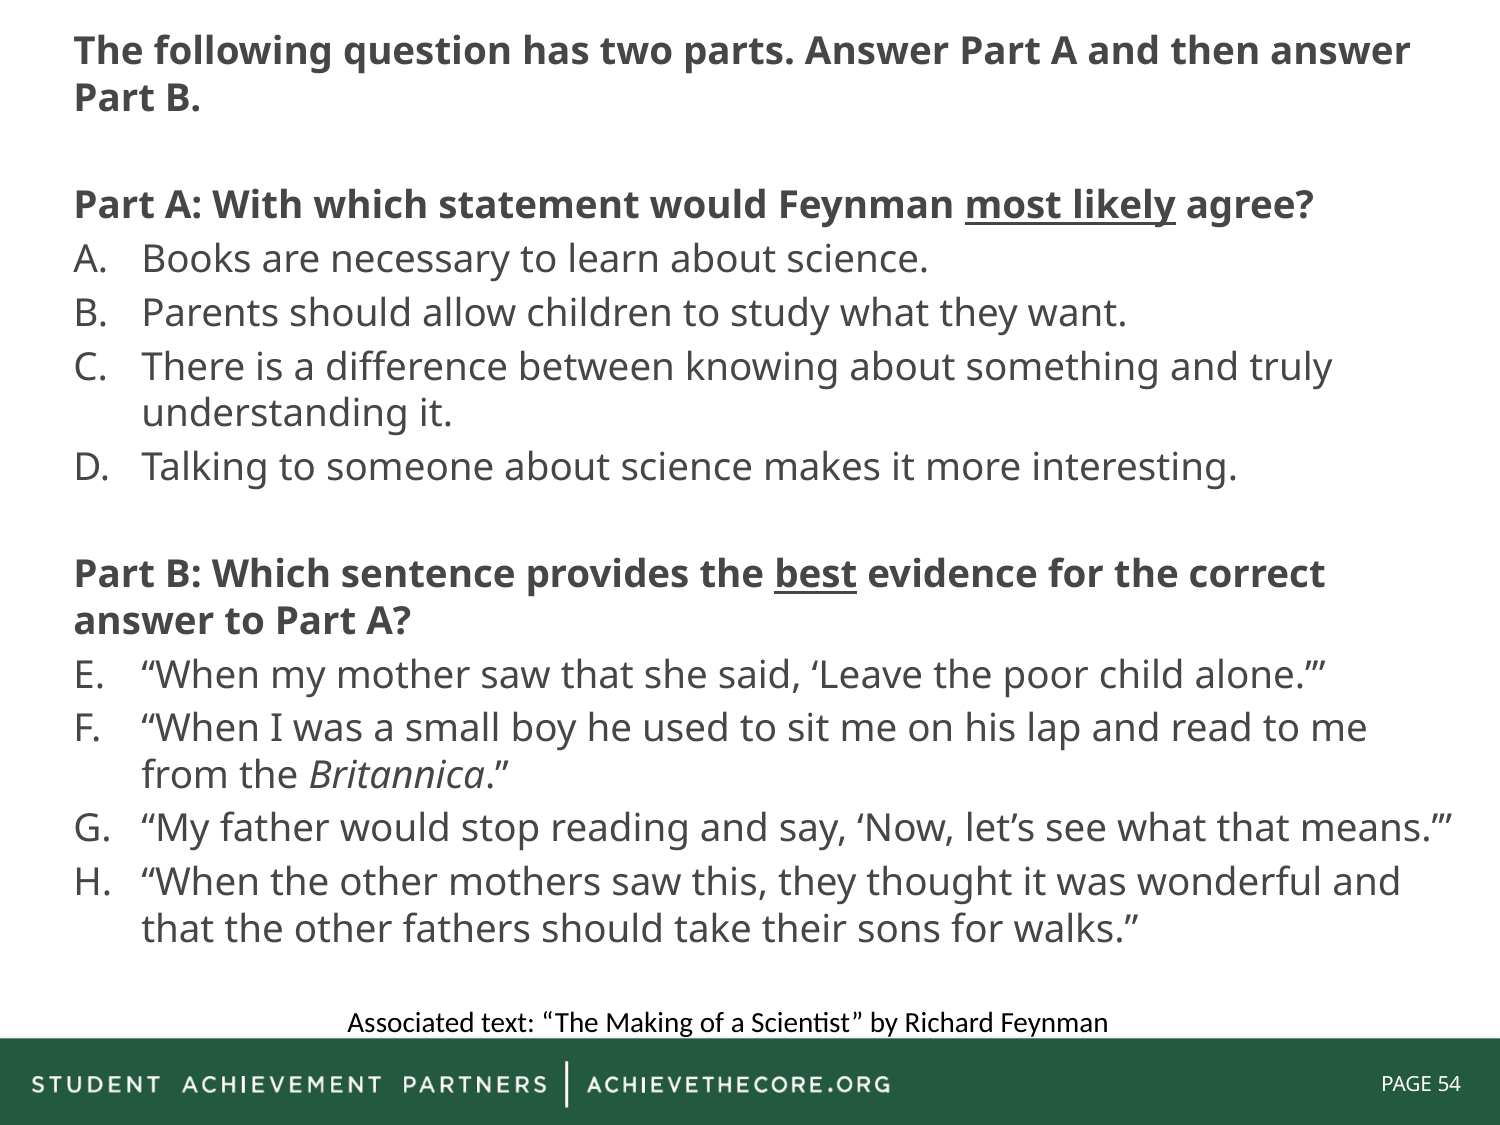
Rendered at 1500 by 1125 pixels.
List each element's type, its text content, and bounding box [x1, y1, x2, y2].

text_box Associated text: “The Making of a Scientist” by Richard Feynman [0, 995, 1500, 1046]
list The following question has two parts. Answer Part A and then answer Part B. Part A: With which statement would Feynman most likely agree? Books are necessary to learn about science. Parents should allow children to study what they want. There is a difference between knowing about something and truly understanding it. Talking to someone about science makes it more interesting. Part B: Which sentence provides the best evidence for the correct answer to Part A? “When my mother saw that she said, ‘Leave the poor child alone.’” “When I was a small boy he used to sit me on his lap and read to me from the Britannica.” “My father would stop reading and say, ‘Now, let’s see what that means.’” “When the other mothers saw this, they thought it was wonderful and that the other fathers should take their sons for walks.” [58, 18, 1469, 995]
